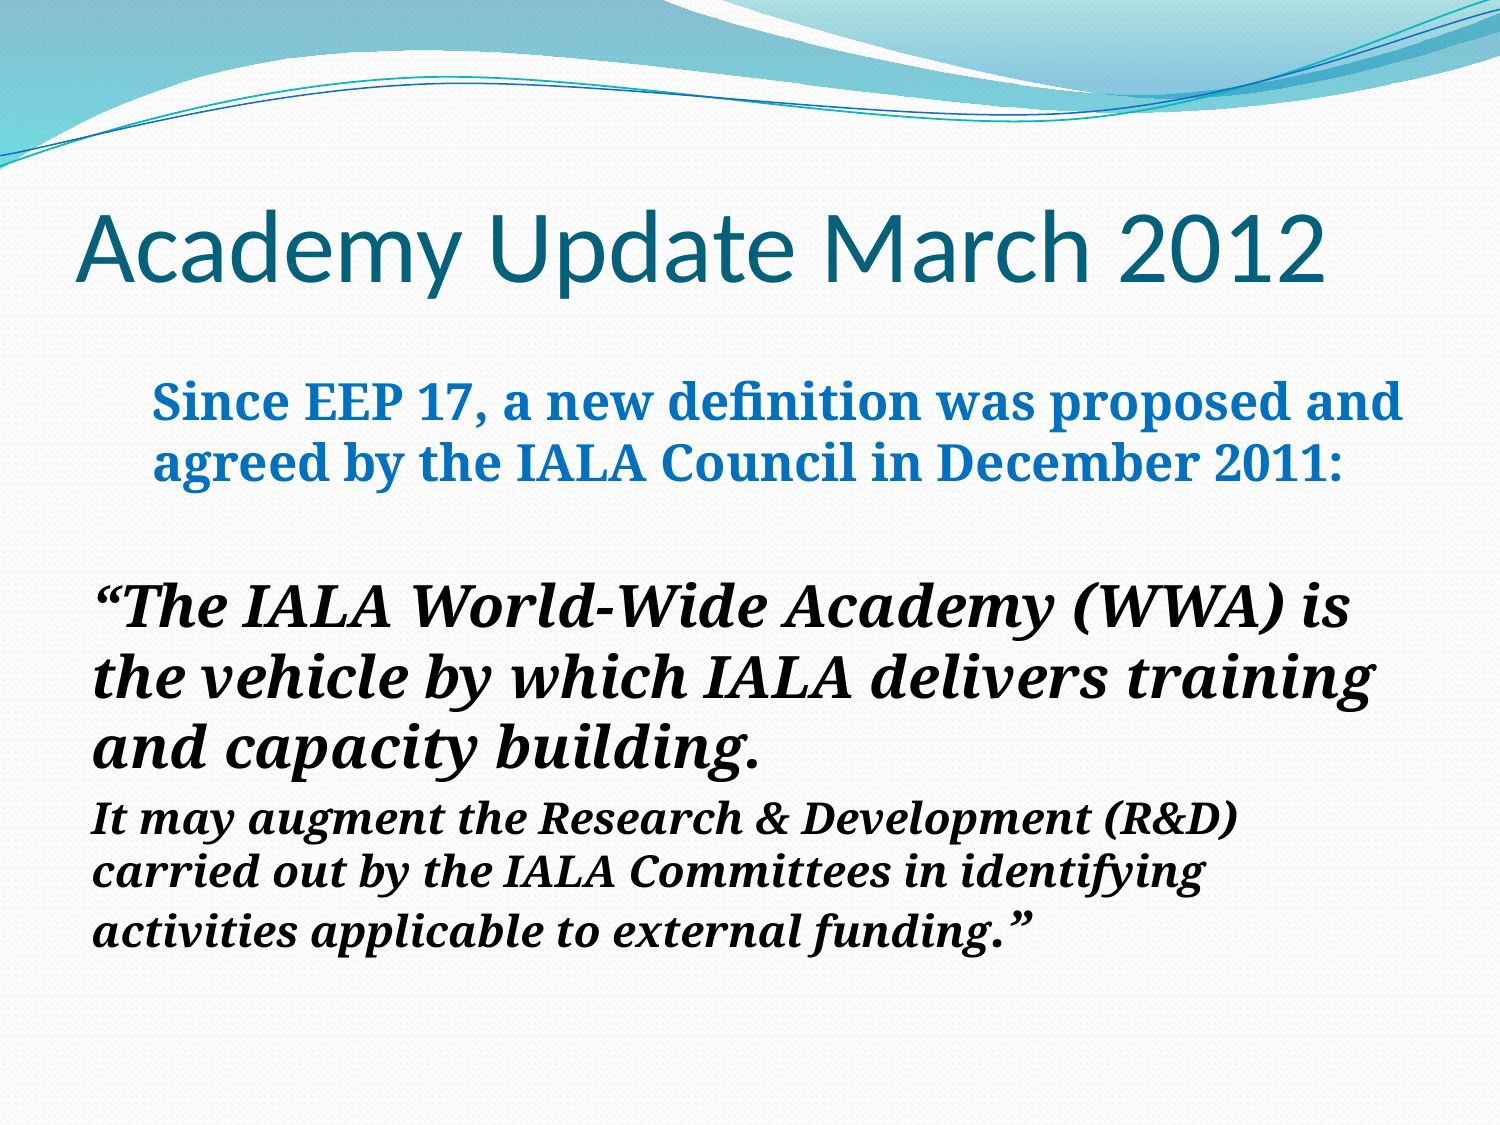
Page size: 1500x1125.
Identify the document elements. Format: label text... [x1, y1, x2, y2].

list Since EEP 17, a new definition was proposed and agreed by the IALA Council in December 2011: “The IALA World-Wide Academy (WWA) is the vehicle by which IALA delivers training and capacity building. It may augment the Research & Development (R&D) carried out by the IALA Committees in identifying activities applicable to external funding.” [76, 361, 1427, 1021]
title Academy Update March 2012 [75, 115, 1425, 303]
